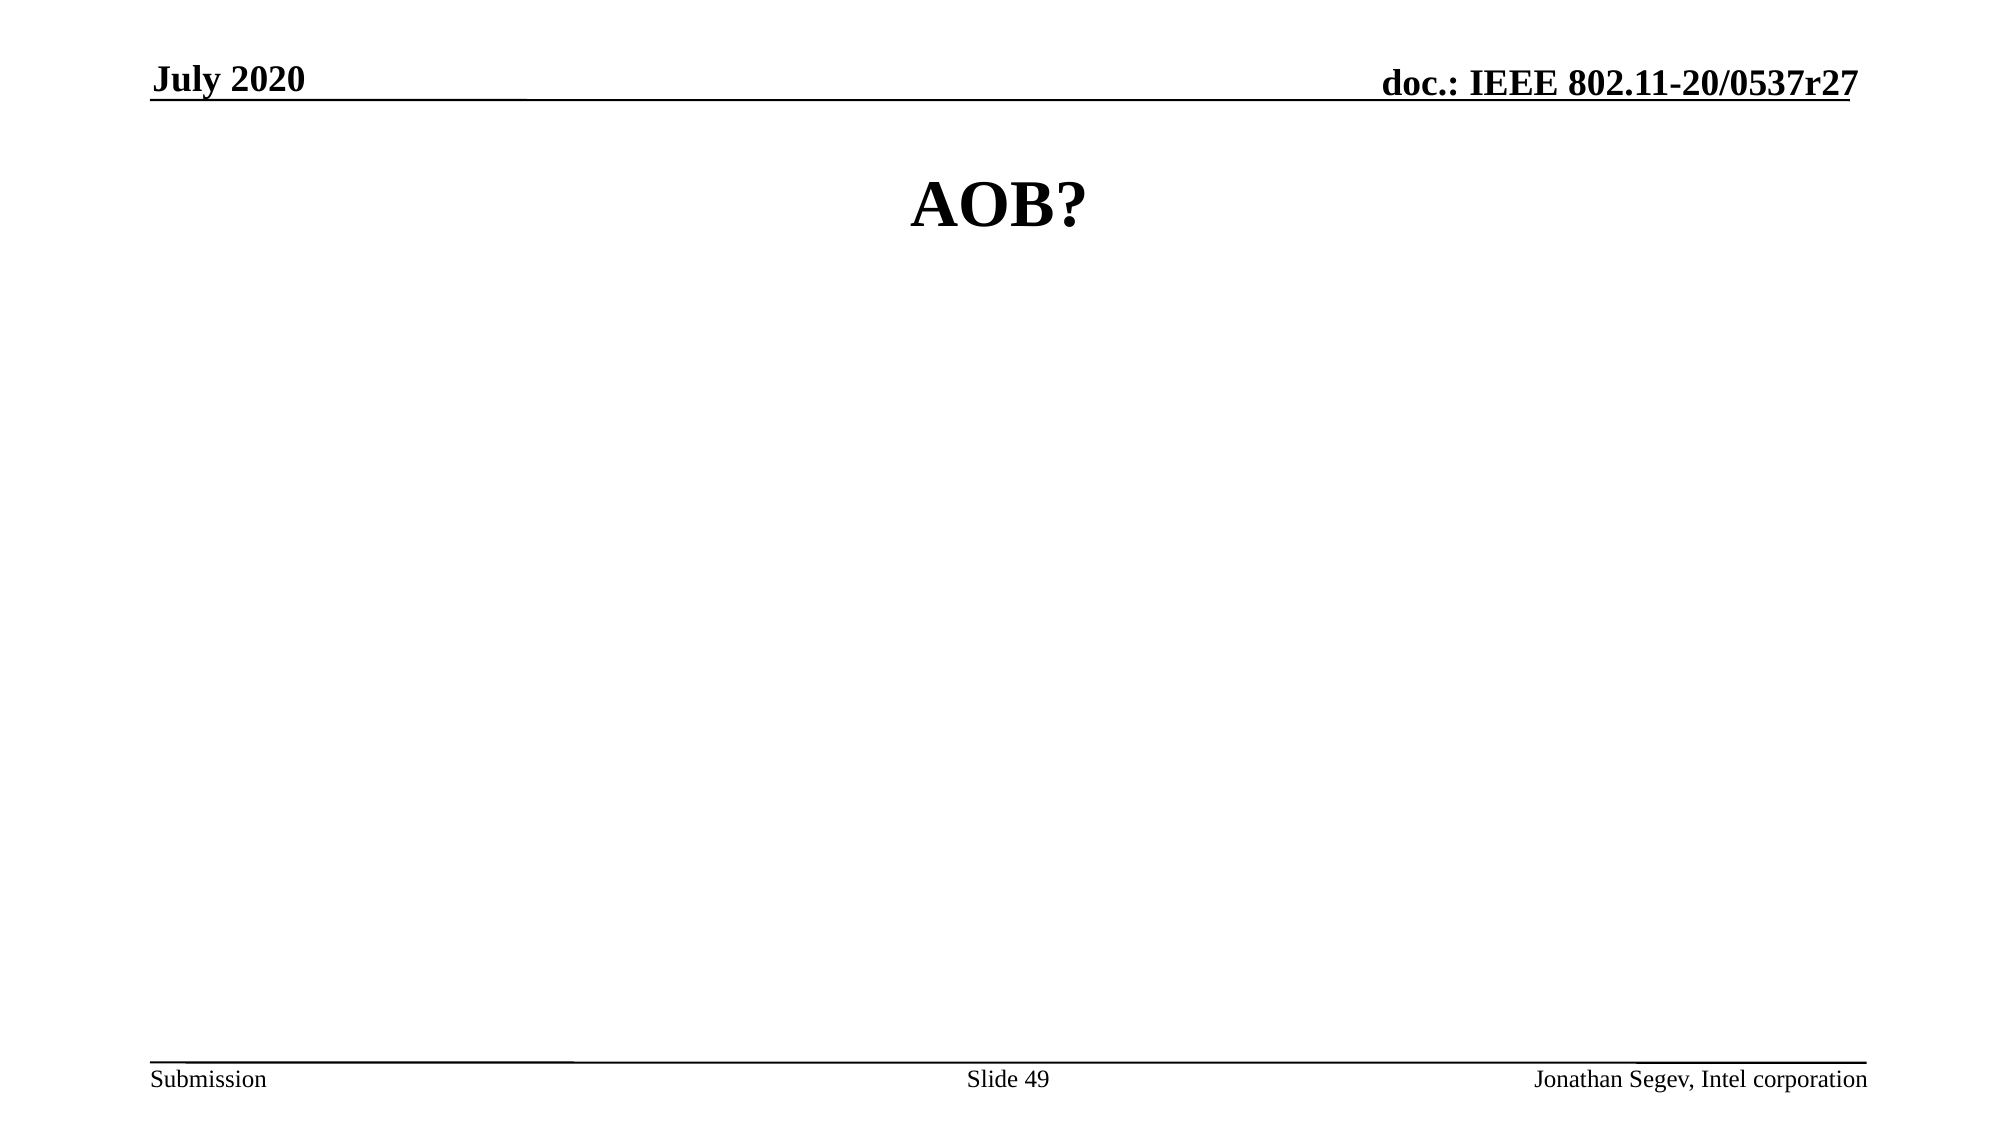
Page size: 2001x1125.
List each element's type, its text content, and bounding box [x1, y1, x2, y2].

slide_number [152, 54, 563, 100]
title AOB? [149, 112, 1850, 288]
slide_number Slide 49 [950, 1061, 1067, 1123]
footer Jonathan Segev, Intel corporation [1171, 1061, 1869, 1093]
